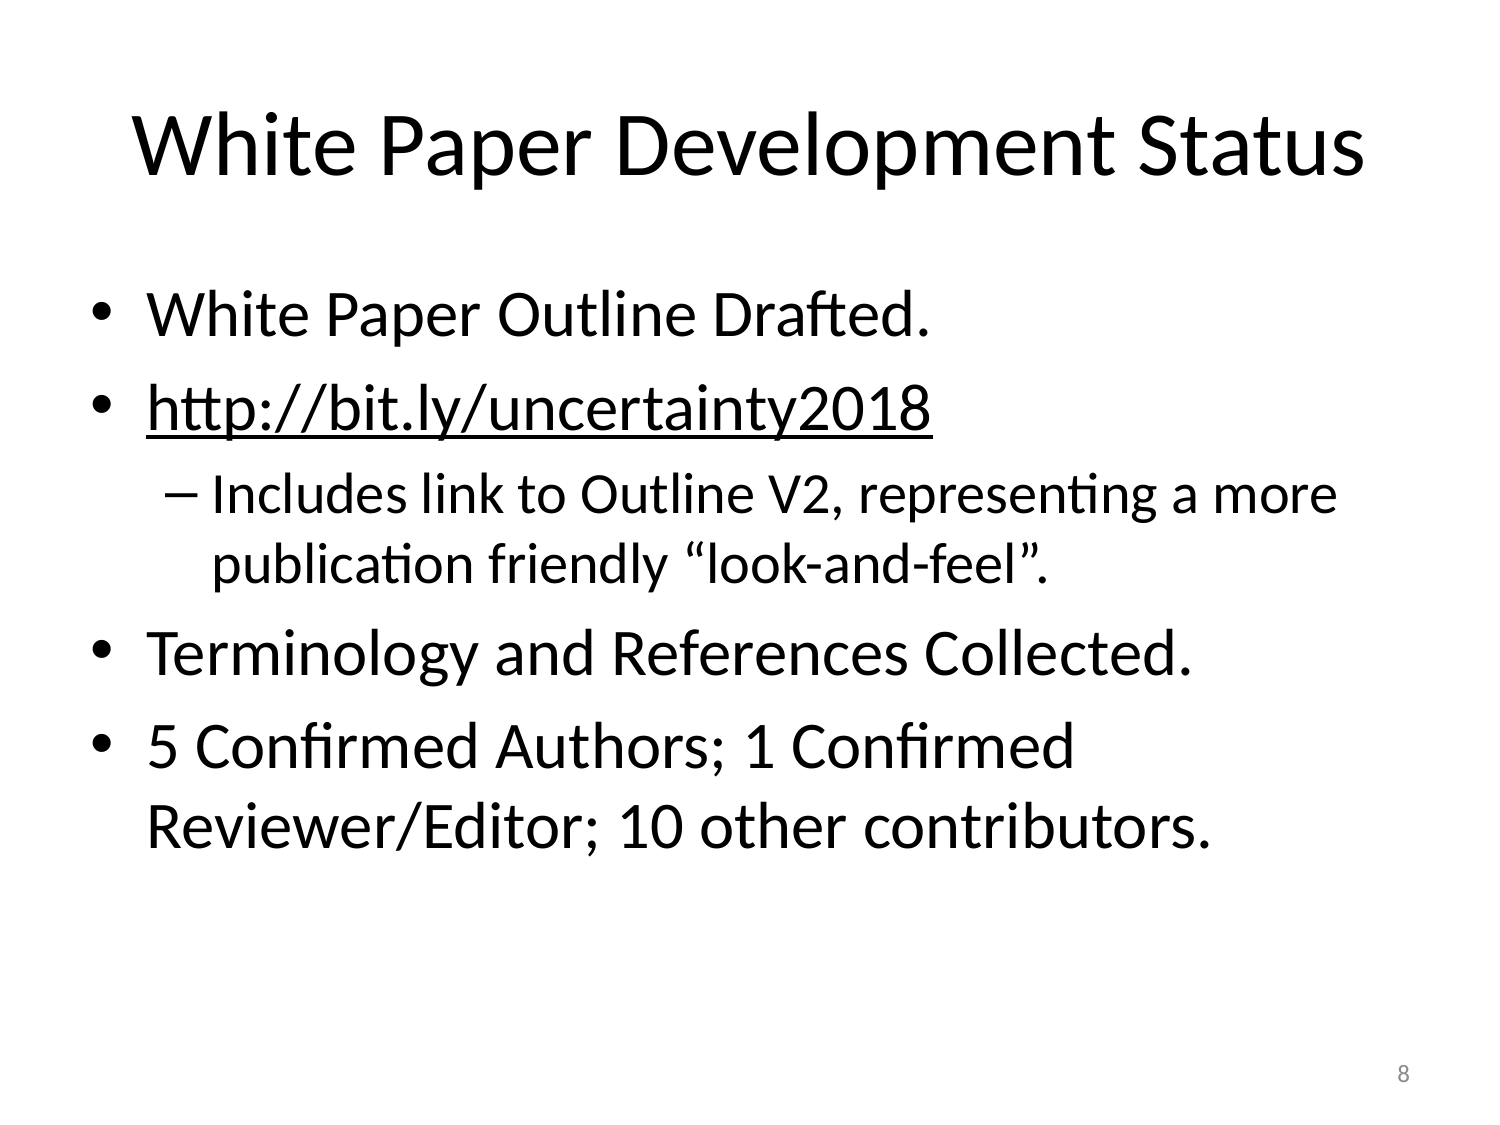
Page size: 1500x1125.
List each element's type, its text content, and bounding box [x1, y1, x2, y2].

title White Paper Development Status [75, 45, 1425, 233]
slide_number 8 [1074, 1042, 1425, 1103]
list White Paper Outline Drafted. http://bit.ly/uncertainty2018 Includes link to Outline V2, representing a more publication friendly “look-and-feel”. Terminology and References Collected. 5 Confirmed Authors; 1 Confirmed Reviewer/Editor; 10 other contributors. [75, 262, 1425, 1005]
